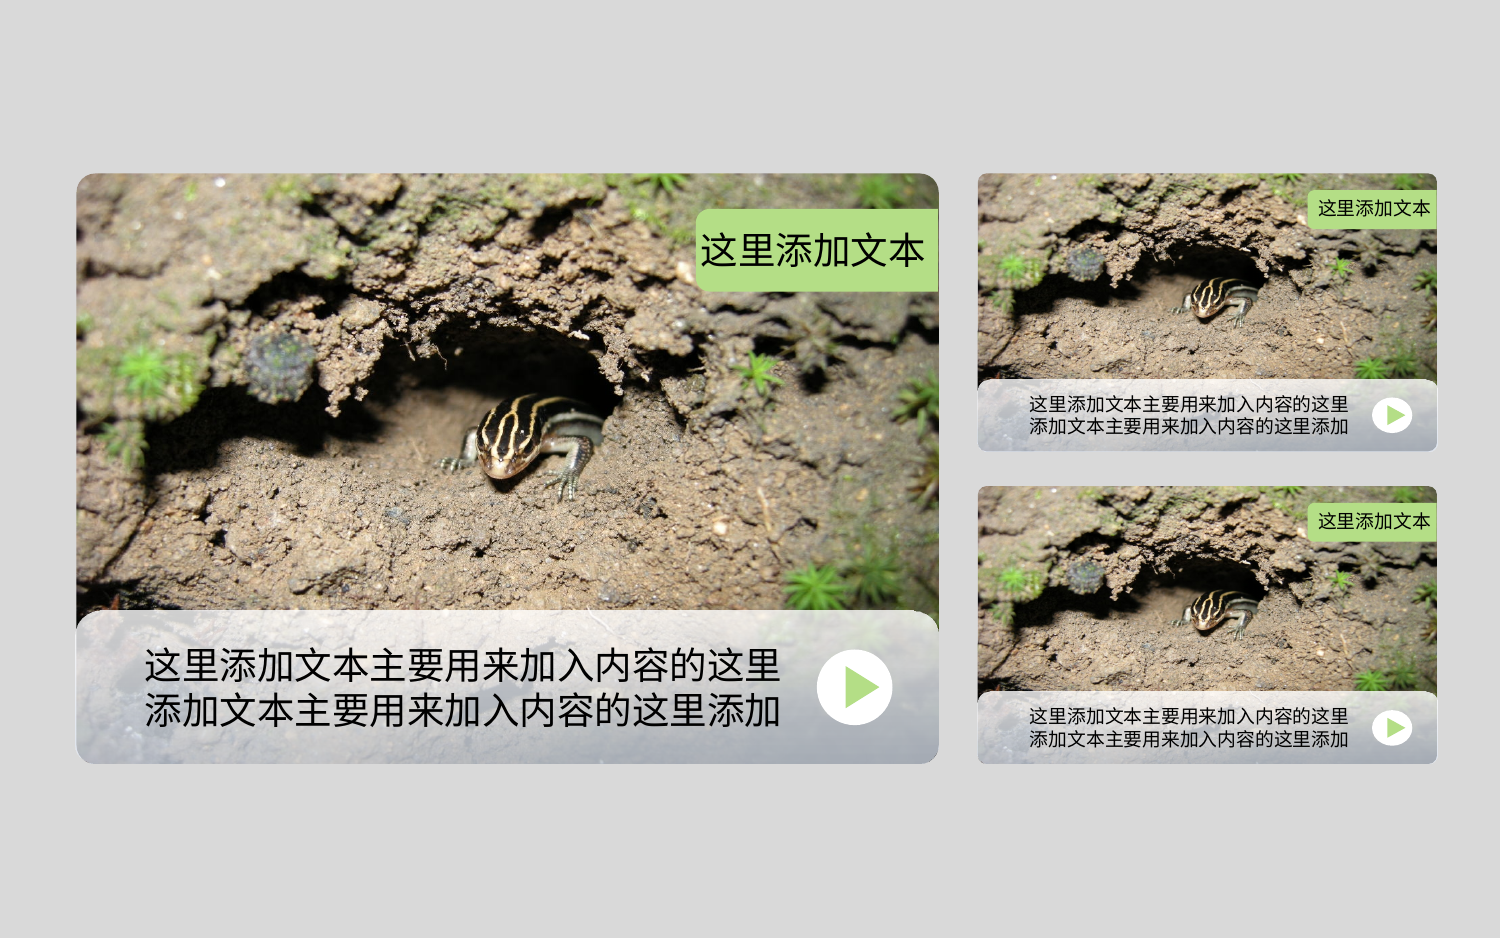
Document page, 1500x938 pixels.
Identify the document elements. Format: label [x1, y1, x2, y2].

text_box [976, 173, 1448, 452]
text_box [74, 173, 958, 765]
text_box [976, 485, 1448, 765]
